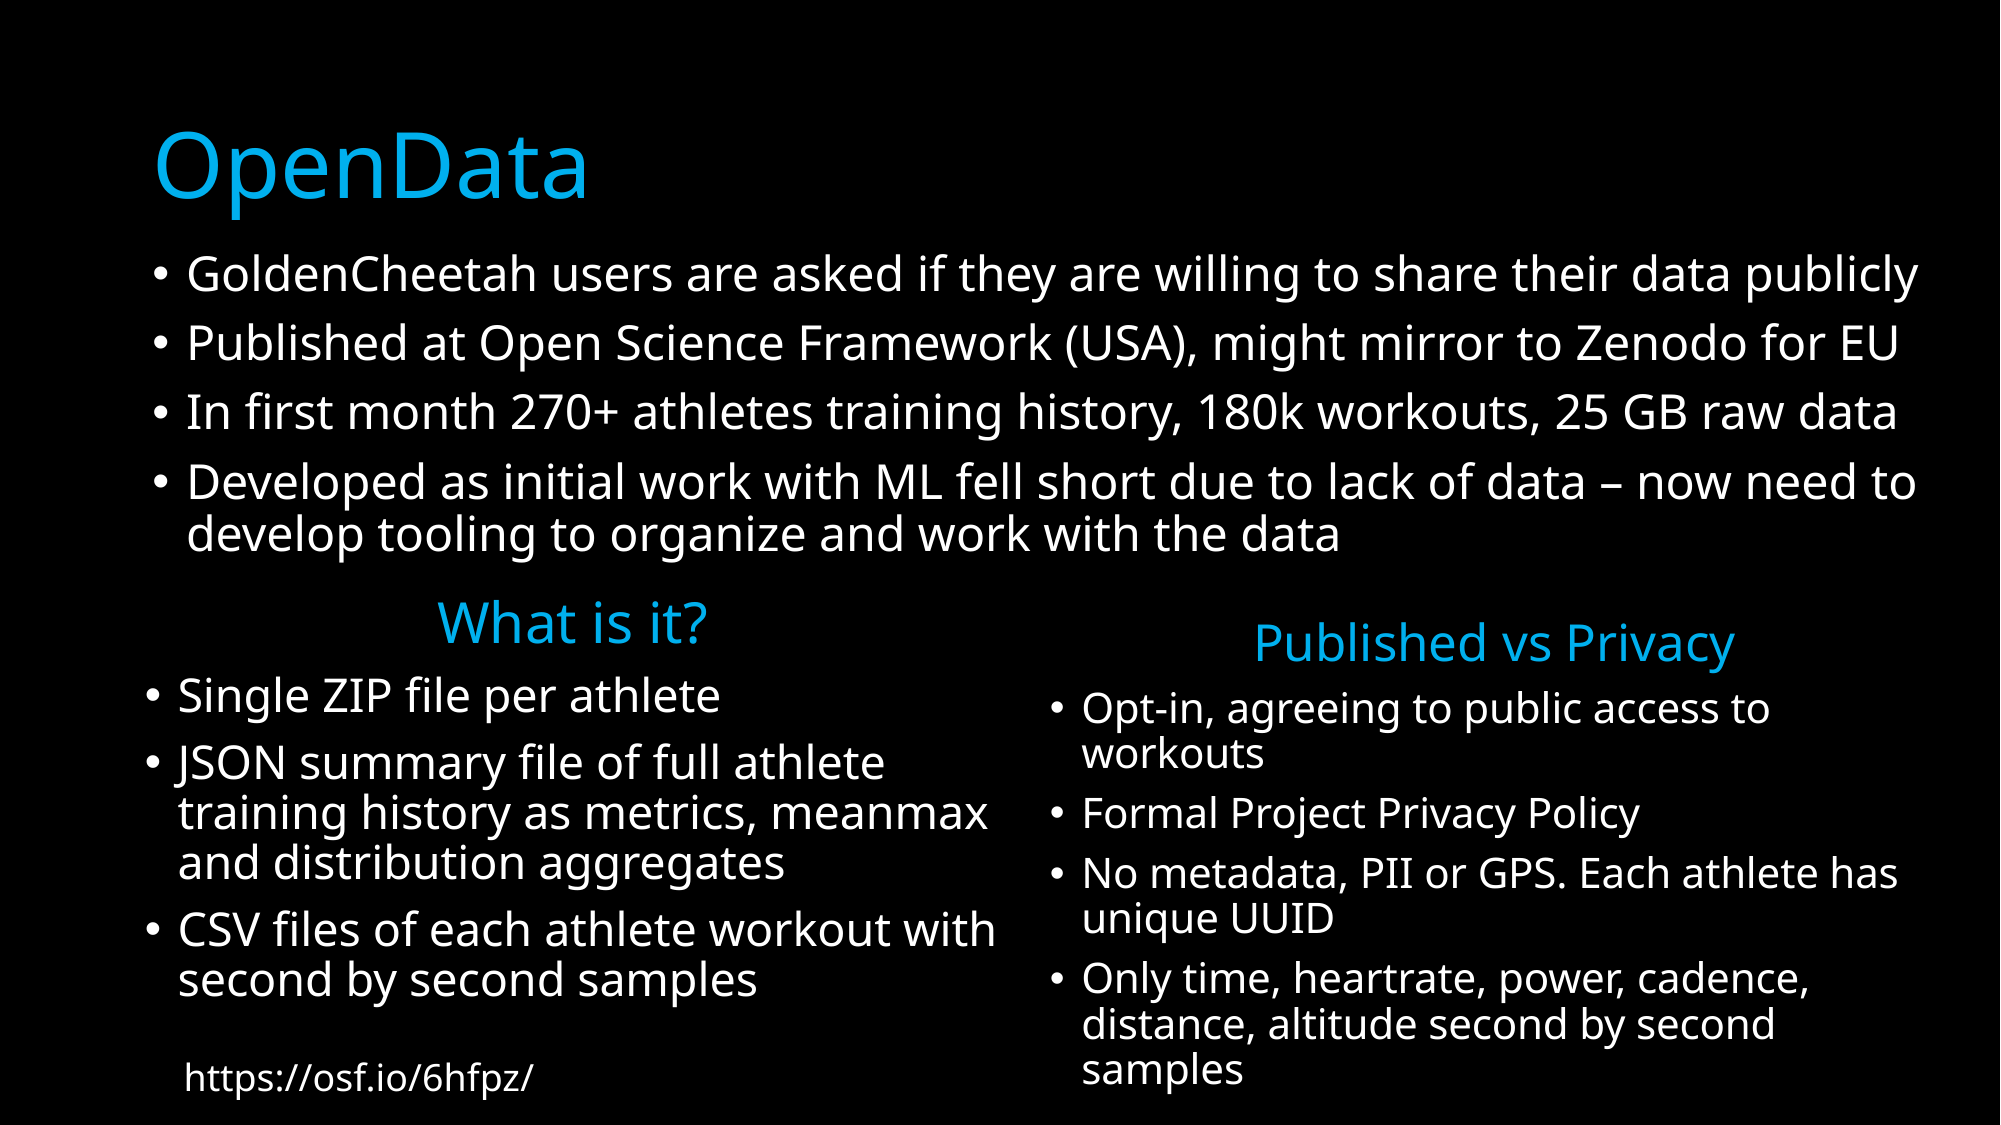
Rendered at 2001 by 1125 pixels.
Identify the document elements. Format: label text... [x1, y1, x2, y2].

text_box Published vs Privacy Opt-in, agreeing to public access to workouts Formal Project Privacy Policy No metadata, PII or GPS. Each athlete has unique UUID Only time, heartrate, power, cadence, distance, altitude second by second samples [1034, 544, 1956, 1107]
title OpenData [137, 59, 1863, 242]
text_box https://osf.io/6hfpz/ [158, 1046, 669, 1106]
list GoldenCheetah users are asked if they are willing to share their data publicly Published at Open Science Framework (USA), might mirror to Zenodo for EU In first month 270+ athletes training history, 180k workouts, 25 GB raw data Developed as initial work with ML fell short due to lack of data – now need to develop tooling to organize and work with the data [137, 242, 1956, 587]
text_box What is it? Single ZIP file per athlete JSON summary file of full athlete training history as metrics, meanmax and distribution aggregates CSV files of each athlete workout with second by second samples [130, 514, 1016, 1063]
